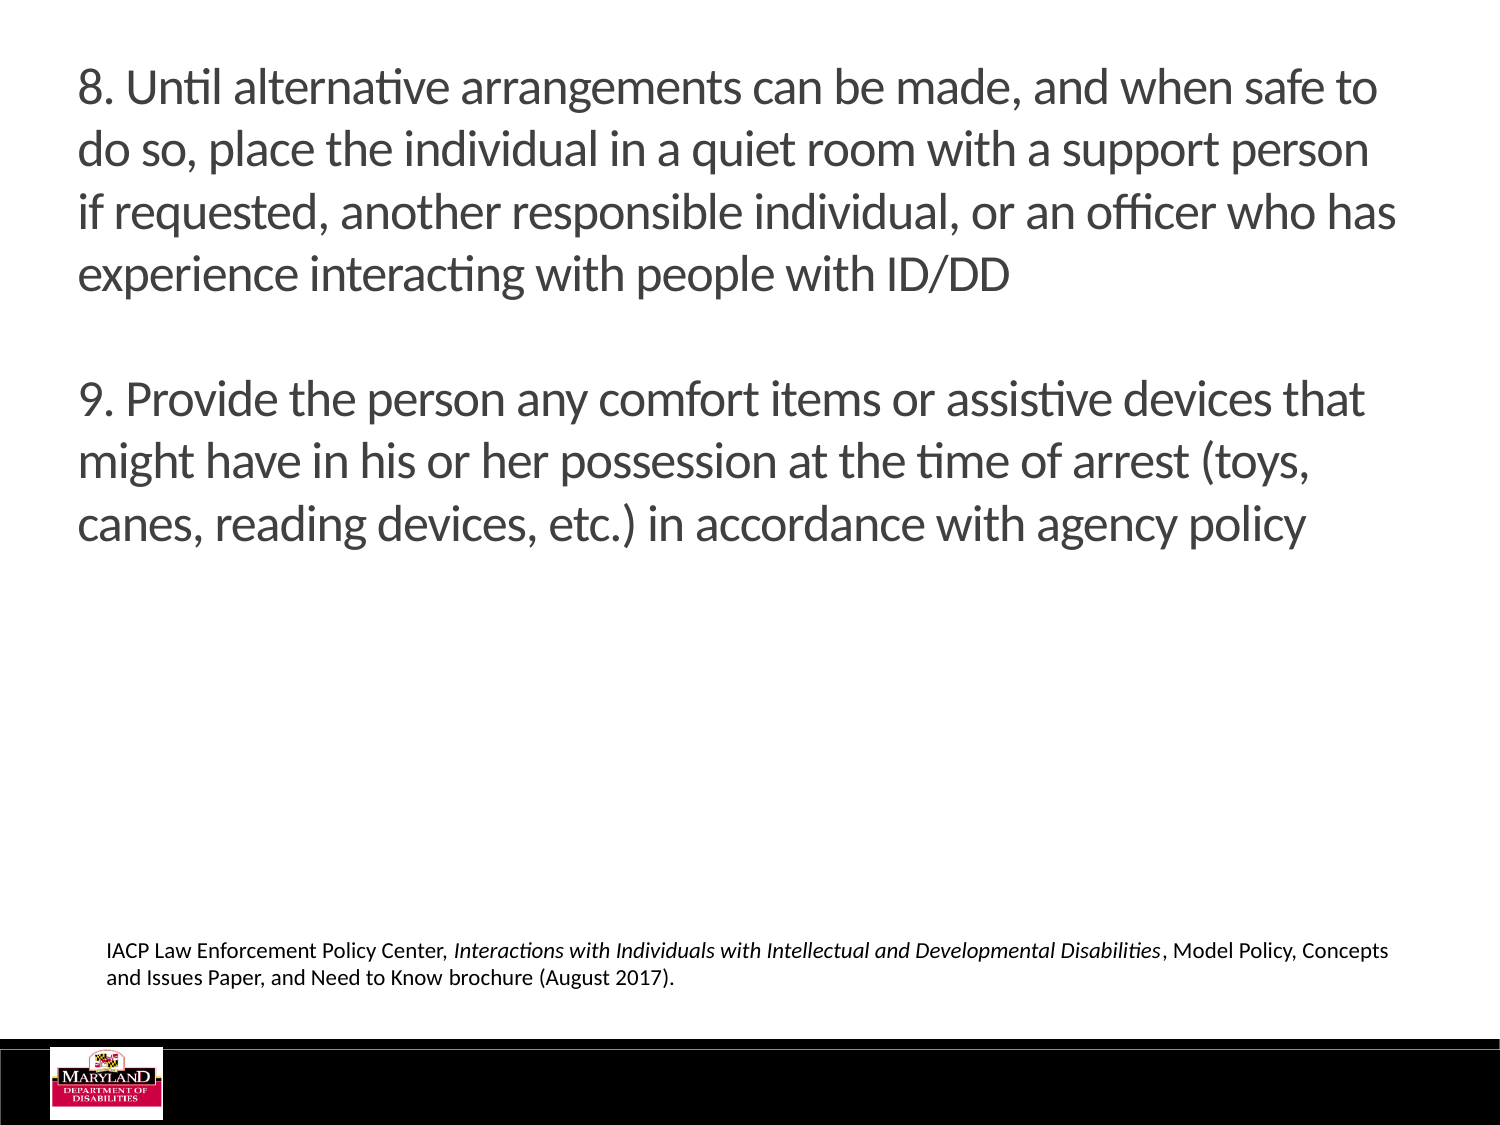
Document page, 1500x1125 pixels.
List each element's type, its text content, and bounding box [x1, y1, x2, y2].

picture [50, 1047, 163, 1120]
text_box IACP Law Enforcement Policy Center, Interactions with Individuals with Intellectual and Developmental Disabilities, Model Policy, Concepts and Issues Paper, and Need to Know brochure (August 2017). [91, 927, 1417, 998]
title 8. Until alternative arrangements can be made, and when safe to do so, place the individual in a quiet room with a support person if requested, another responsible individual, or an officer who has experience interacting with people with ID/DD 9. Provide the person any comfort items or assistive devices that might have in his or her possession at the time of arrest (toys, canes, reading devices, etc.) in accordance with agency policy [62, 45, 1413, 1000]
